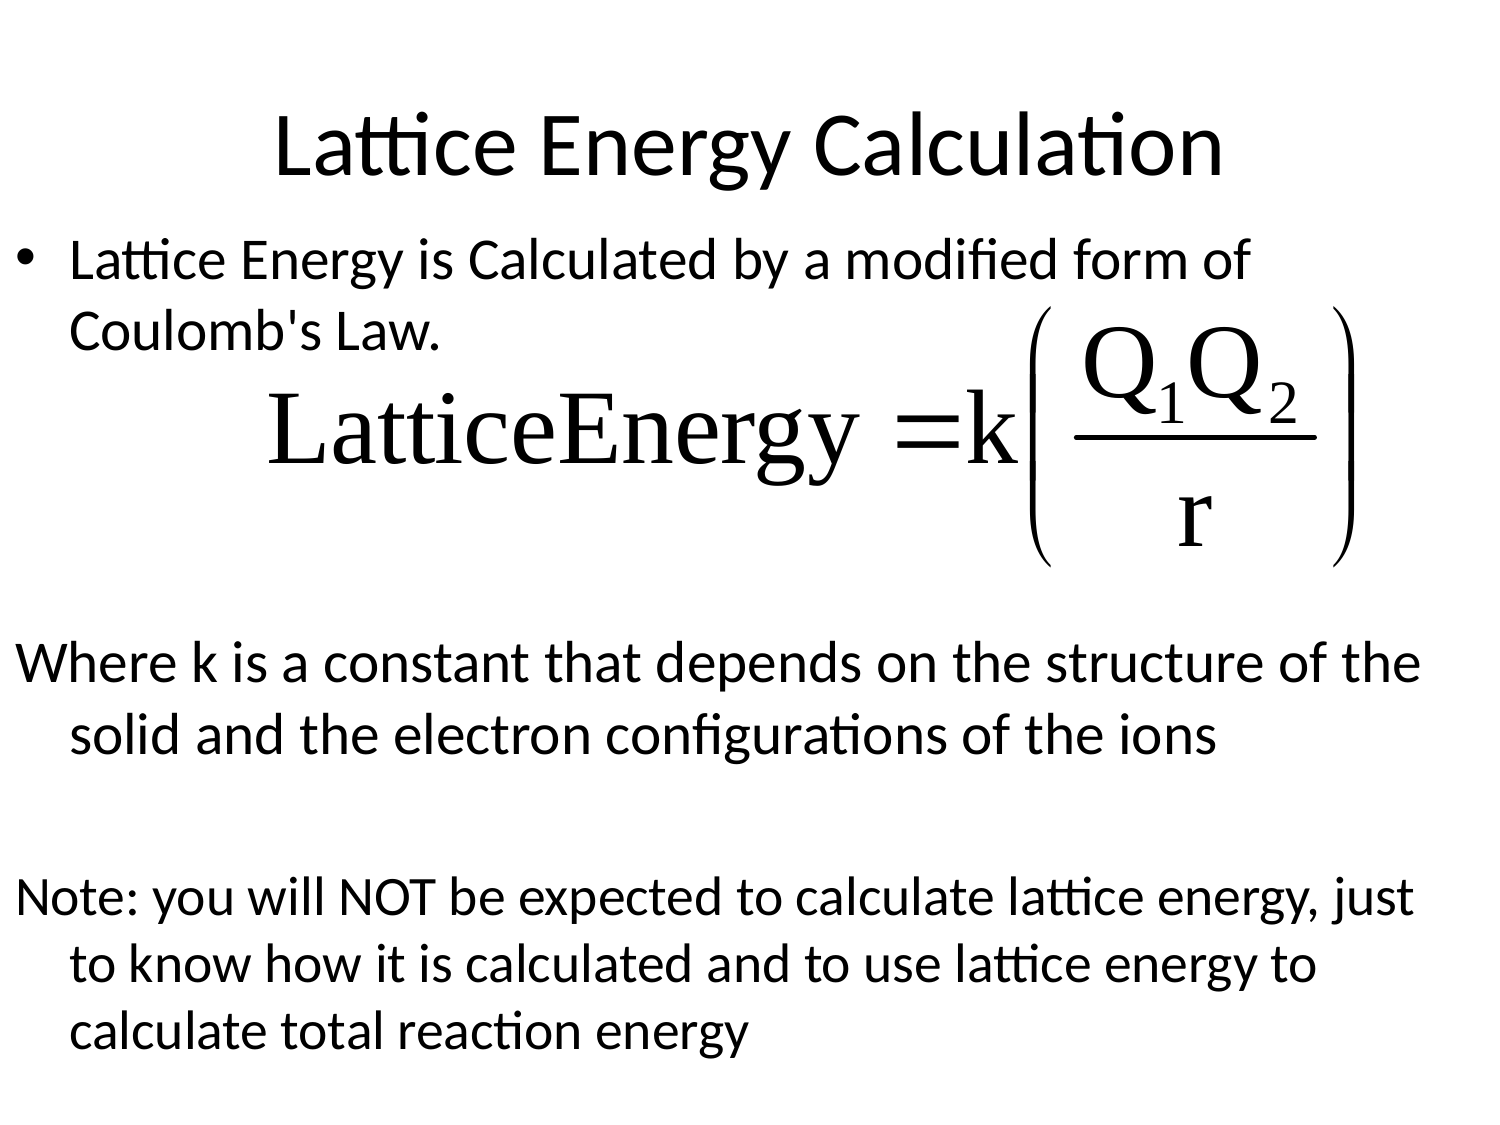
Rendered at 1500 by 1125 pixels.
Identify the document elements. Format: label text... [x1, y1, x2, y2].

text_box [249, 287, 1388, 588]
list Lattice Energy is Calculated by a modified form of Coulomb's Law. Where k is a constant that depends on the structure of the solid and the electron configurations of the ions Note: you will NOT be expected to calculate lattice energy, just to know how it is calculated and to use lattice energy to calculate total reaction energy [0, 212, 1450, 1075]
title Lattice Energy Calculation [75, 45, 1425, 212]
